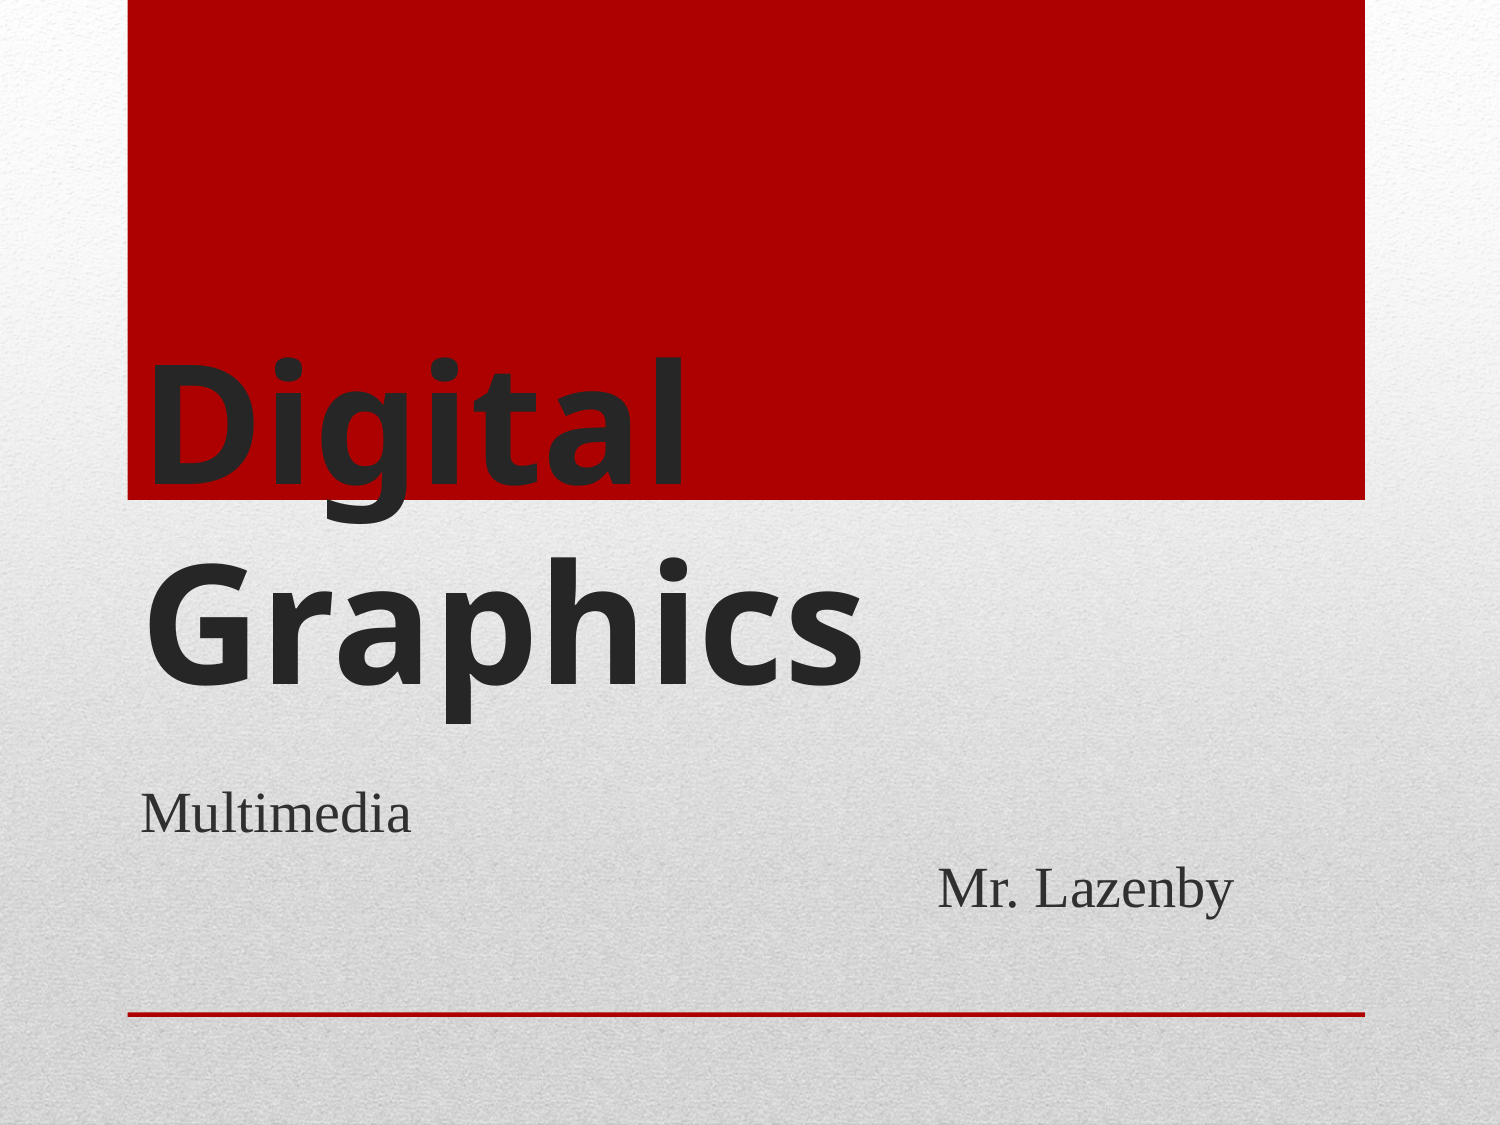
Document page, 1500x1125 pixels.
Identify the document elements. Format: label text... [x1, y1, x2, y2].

subtitle Multimedia Mr. Lazenby [125, 774, 1250, 938]
title Digital Graphics [125, 474, 1363, 725]
